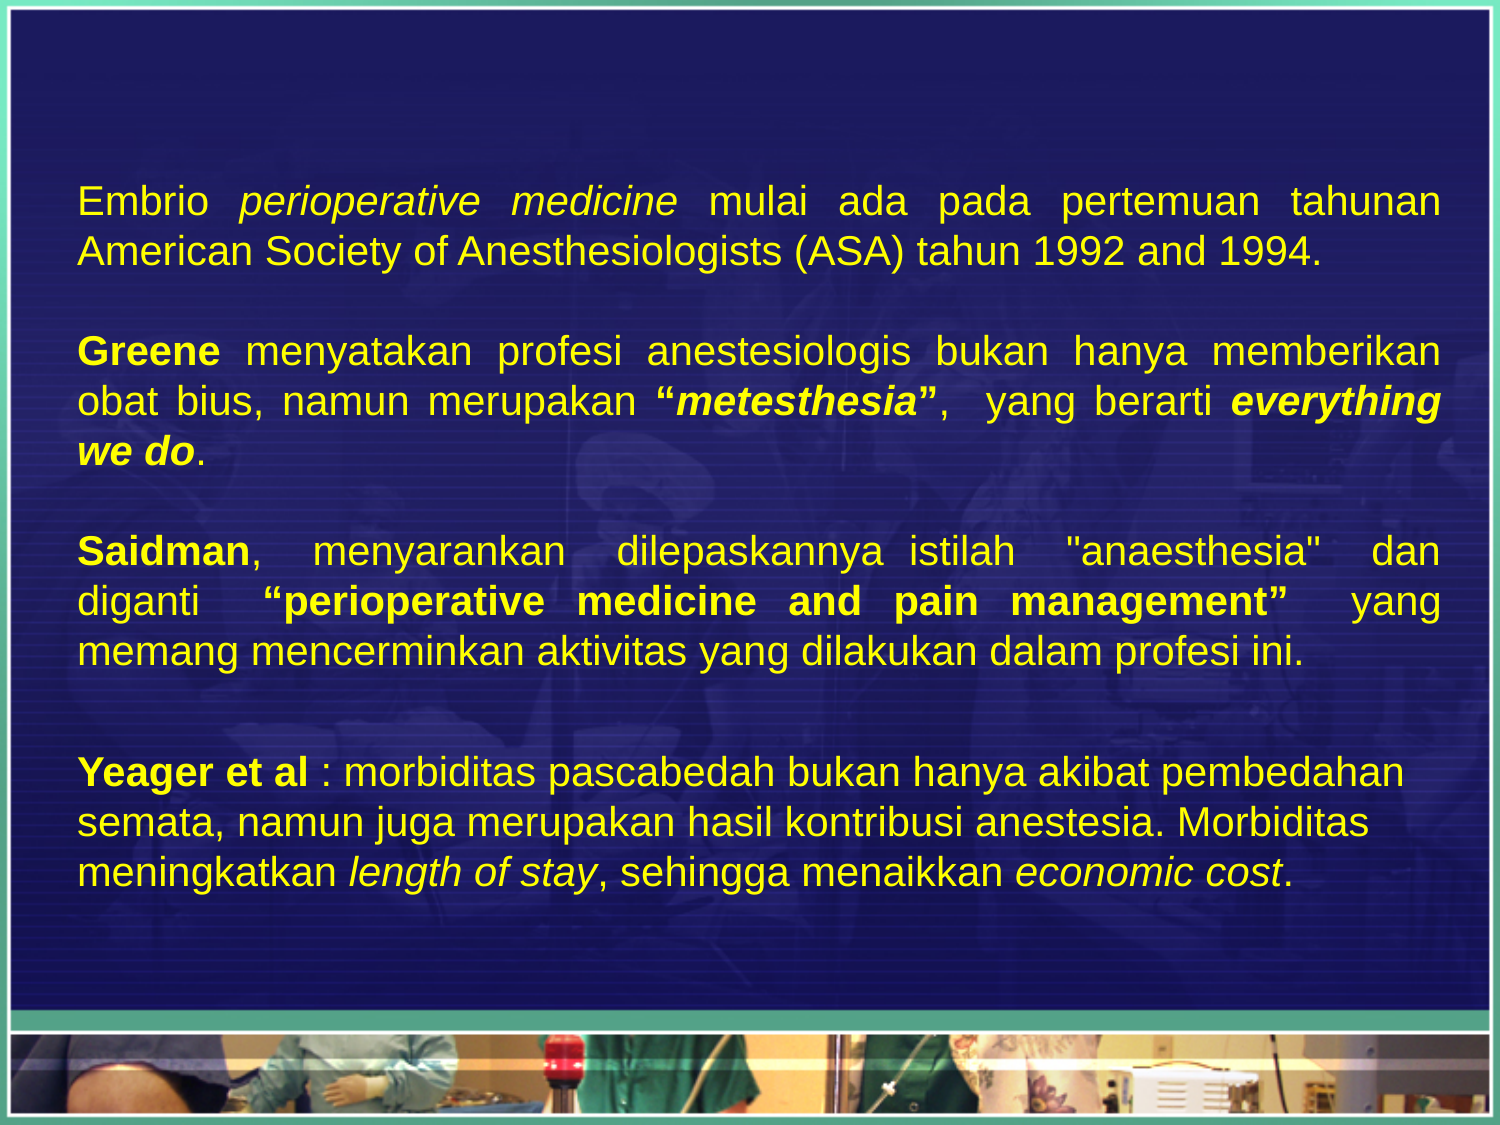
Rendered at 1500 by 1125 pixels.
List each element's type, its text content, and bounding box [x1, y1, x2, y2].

text_box Embrio perioperative medicine mulai ada pada pertemuan tahunan American Society of Anesthesiologists (ASA) tahun 1992 and 1994. Greene menyatakan profesi anestesiologis bukan hanya memberikan obat bius, namun merupakan “metesthesia”, yang berarti everything we do. Saidman, menyarankan dilepaskannya istilah "anaesthesia" dan diganti “perioperative medicine and pain management” yang memang mencerminkan aktivitas yang dilakukan dalam profesi ini. Yeager et al : morbiditas pascabedah bukan hanya akibat pembedahan semata, namun juga merupakan hasil kontribusi anestesia. Morbiditas meningkatkan length of stay, sehingga menaikkan economic cost. [62, 121, 1457, 947]
picture [0, 0, 1500, 1125]
